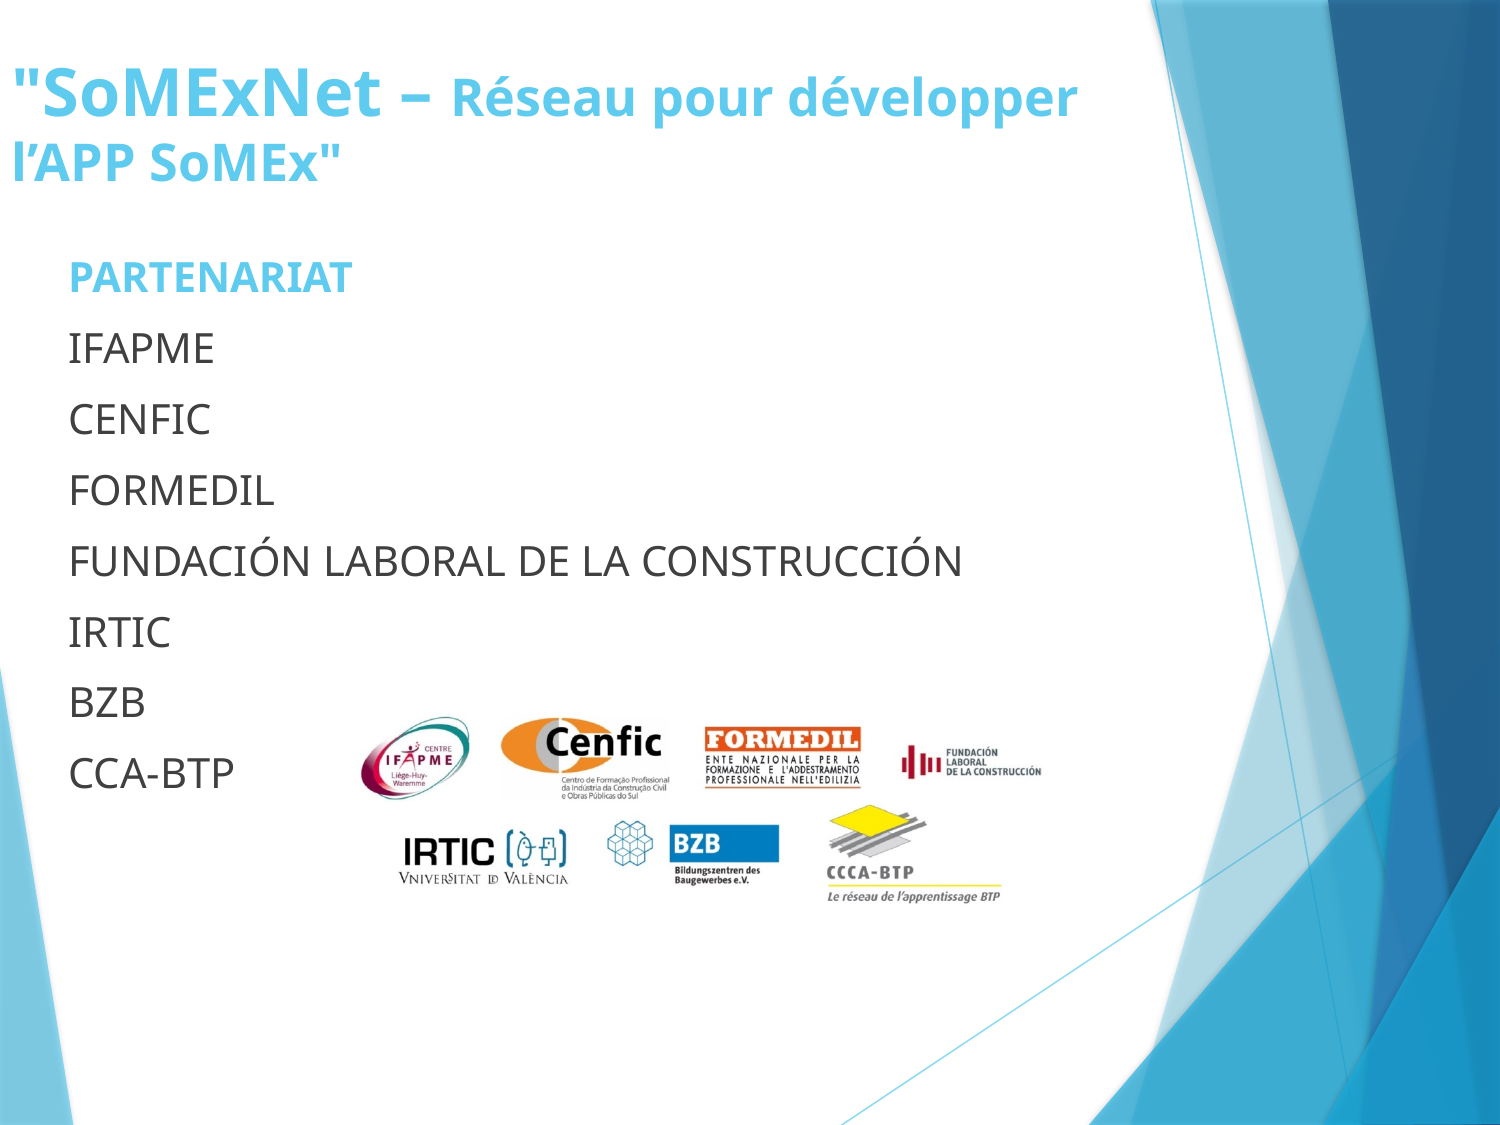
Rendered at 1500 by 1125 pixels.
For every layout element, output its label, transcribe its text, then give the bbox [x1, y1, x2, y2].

picture [335, 691, 1071, 923]
list PARTENARIAT IFAPME CENFIC FORMEDIL FUNDACIÓN LABORAL DE LA CONSTRUCCIÓN IRTIC BZB CCA-BTP [53, 243, 1341, 1083]
title "SoMExNet – Réseau pour développer l’APP SoMEx" [0, 42, 1370, 126]
